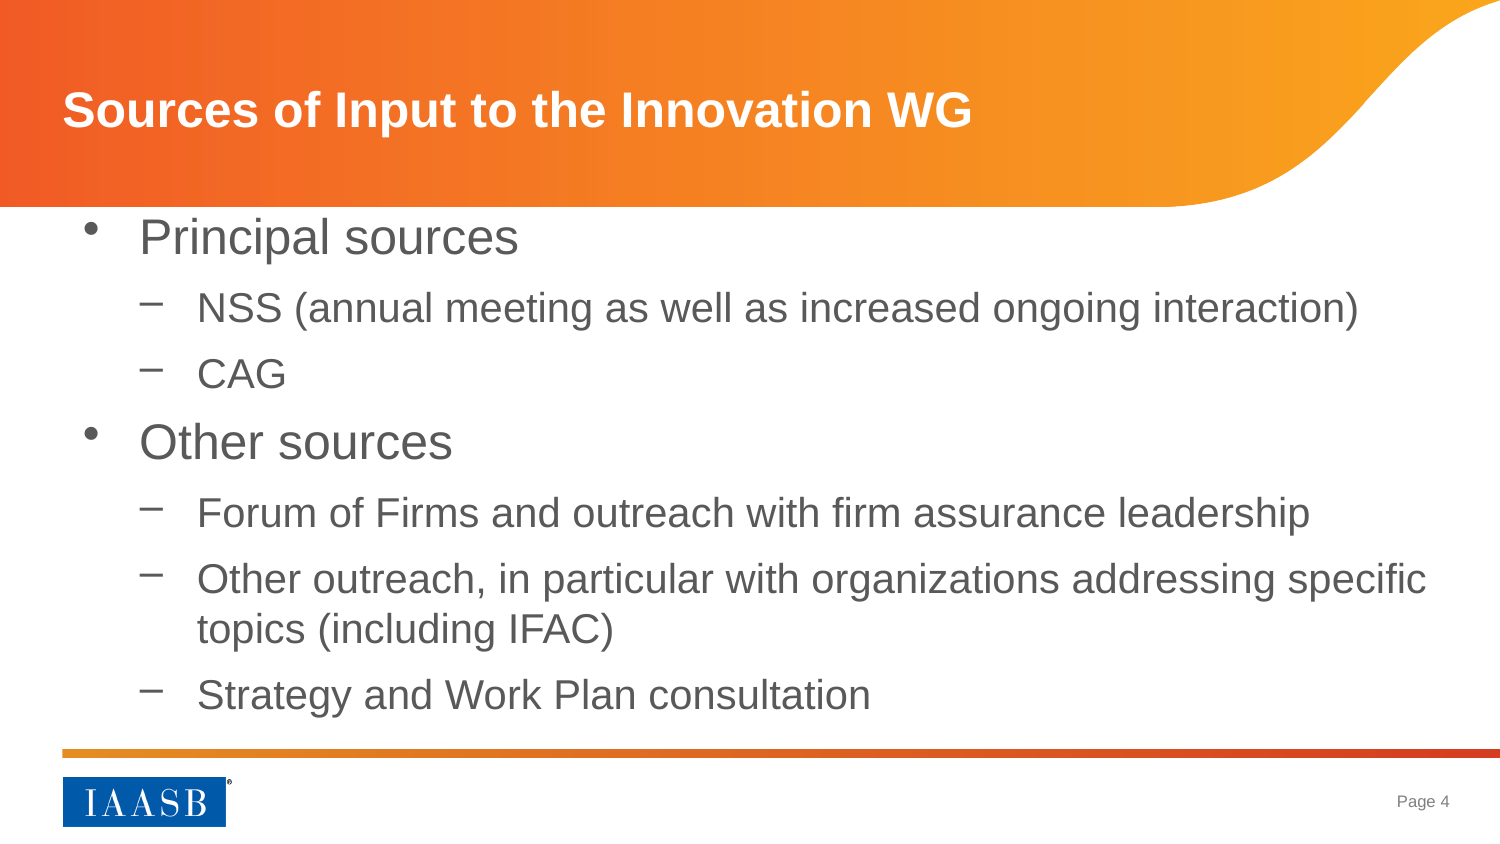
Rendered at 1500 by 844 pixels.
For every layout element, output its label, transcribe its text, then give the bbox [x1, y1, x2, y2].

picture [0, 0, 1500, 207]
list Principal sources NSS (annual meeting as well as increased ongoing interaction) CAG Other sources Forum of Firms and outreach with firm assurance leadership Other outreach, in particular with organizations addressing specific topics (including IFAC) Strategy and Work Plan consultation [67, 196, 1488, 747]
title Sources of Input to the Innovation WG [62, 75, 1300, 141]
picture [63, 777, 232, 827]
